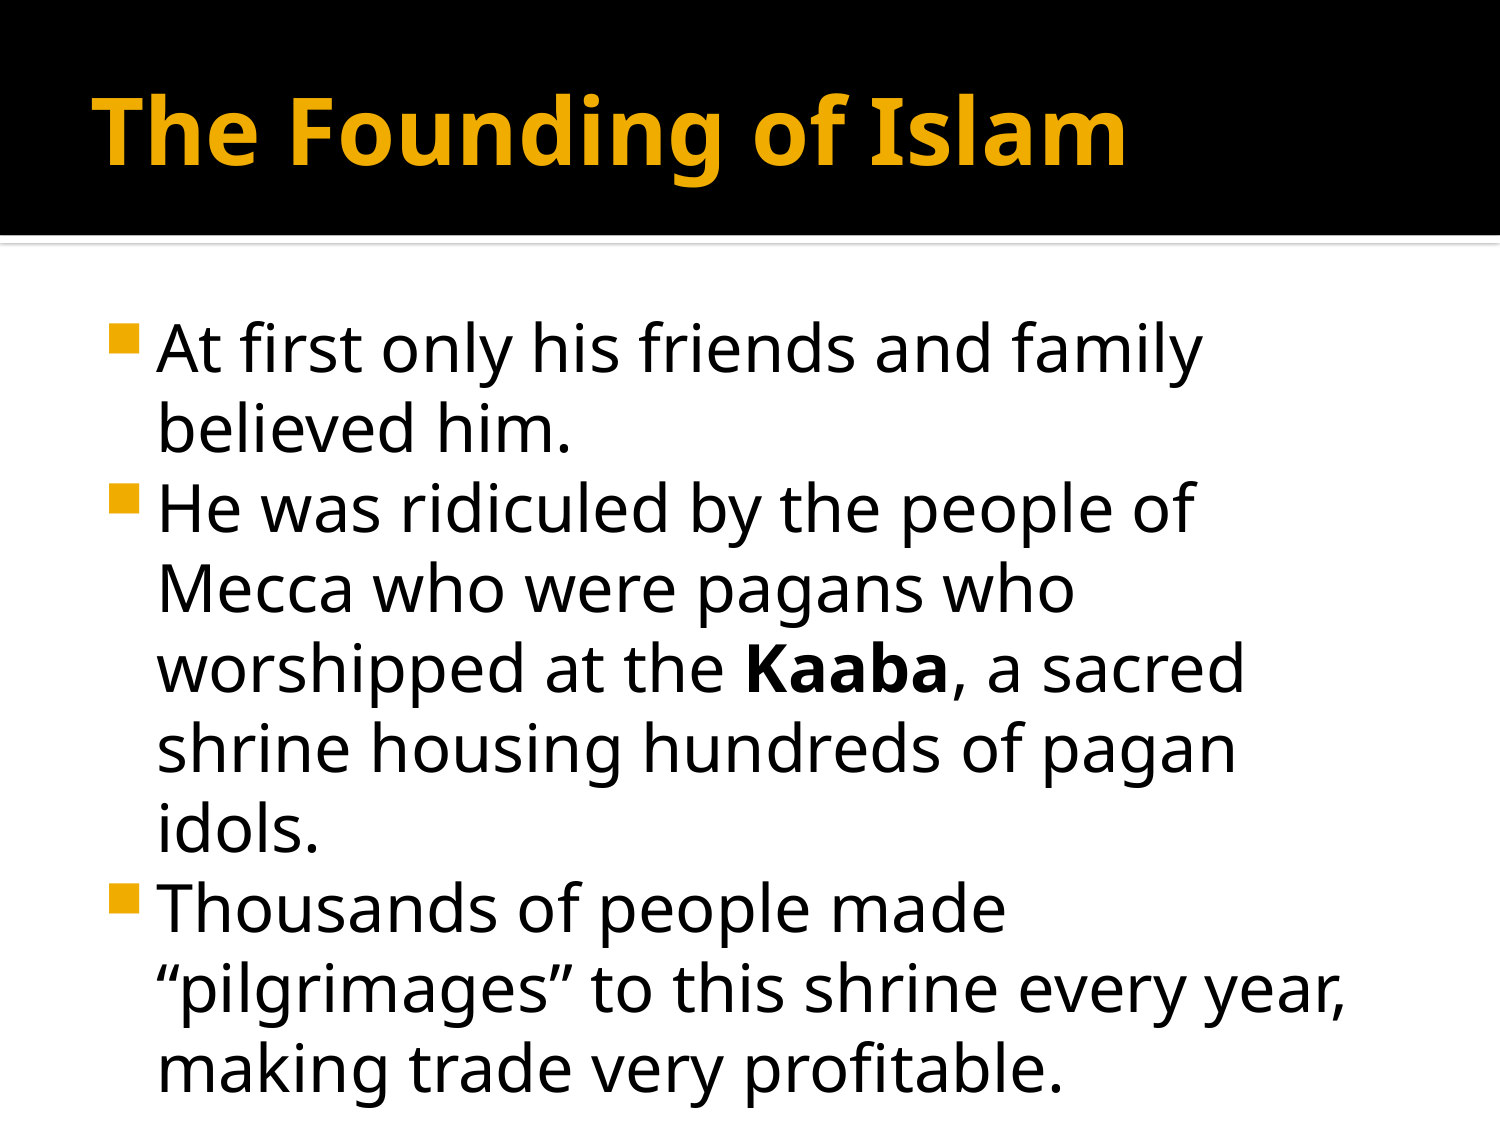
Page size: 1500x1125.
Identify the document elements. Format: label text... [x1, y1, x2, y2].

list At first only his friends and family believed him. He was ridiculed by the people of Mecca who were pagans who worshipped at the Kaaba, a sacred shrine housing hundreds of pagan idols. Thousands of people made “pilgrimages” to this shrine every year, making trade very profitable. [75, 291, 1425, 1050]
title The Founding of Islam [75, 25, 1425, 231]
